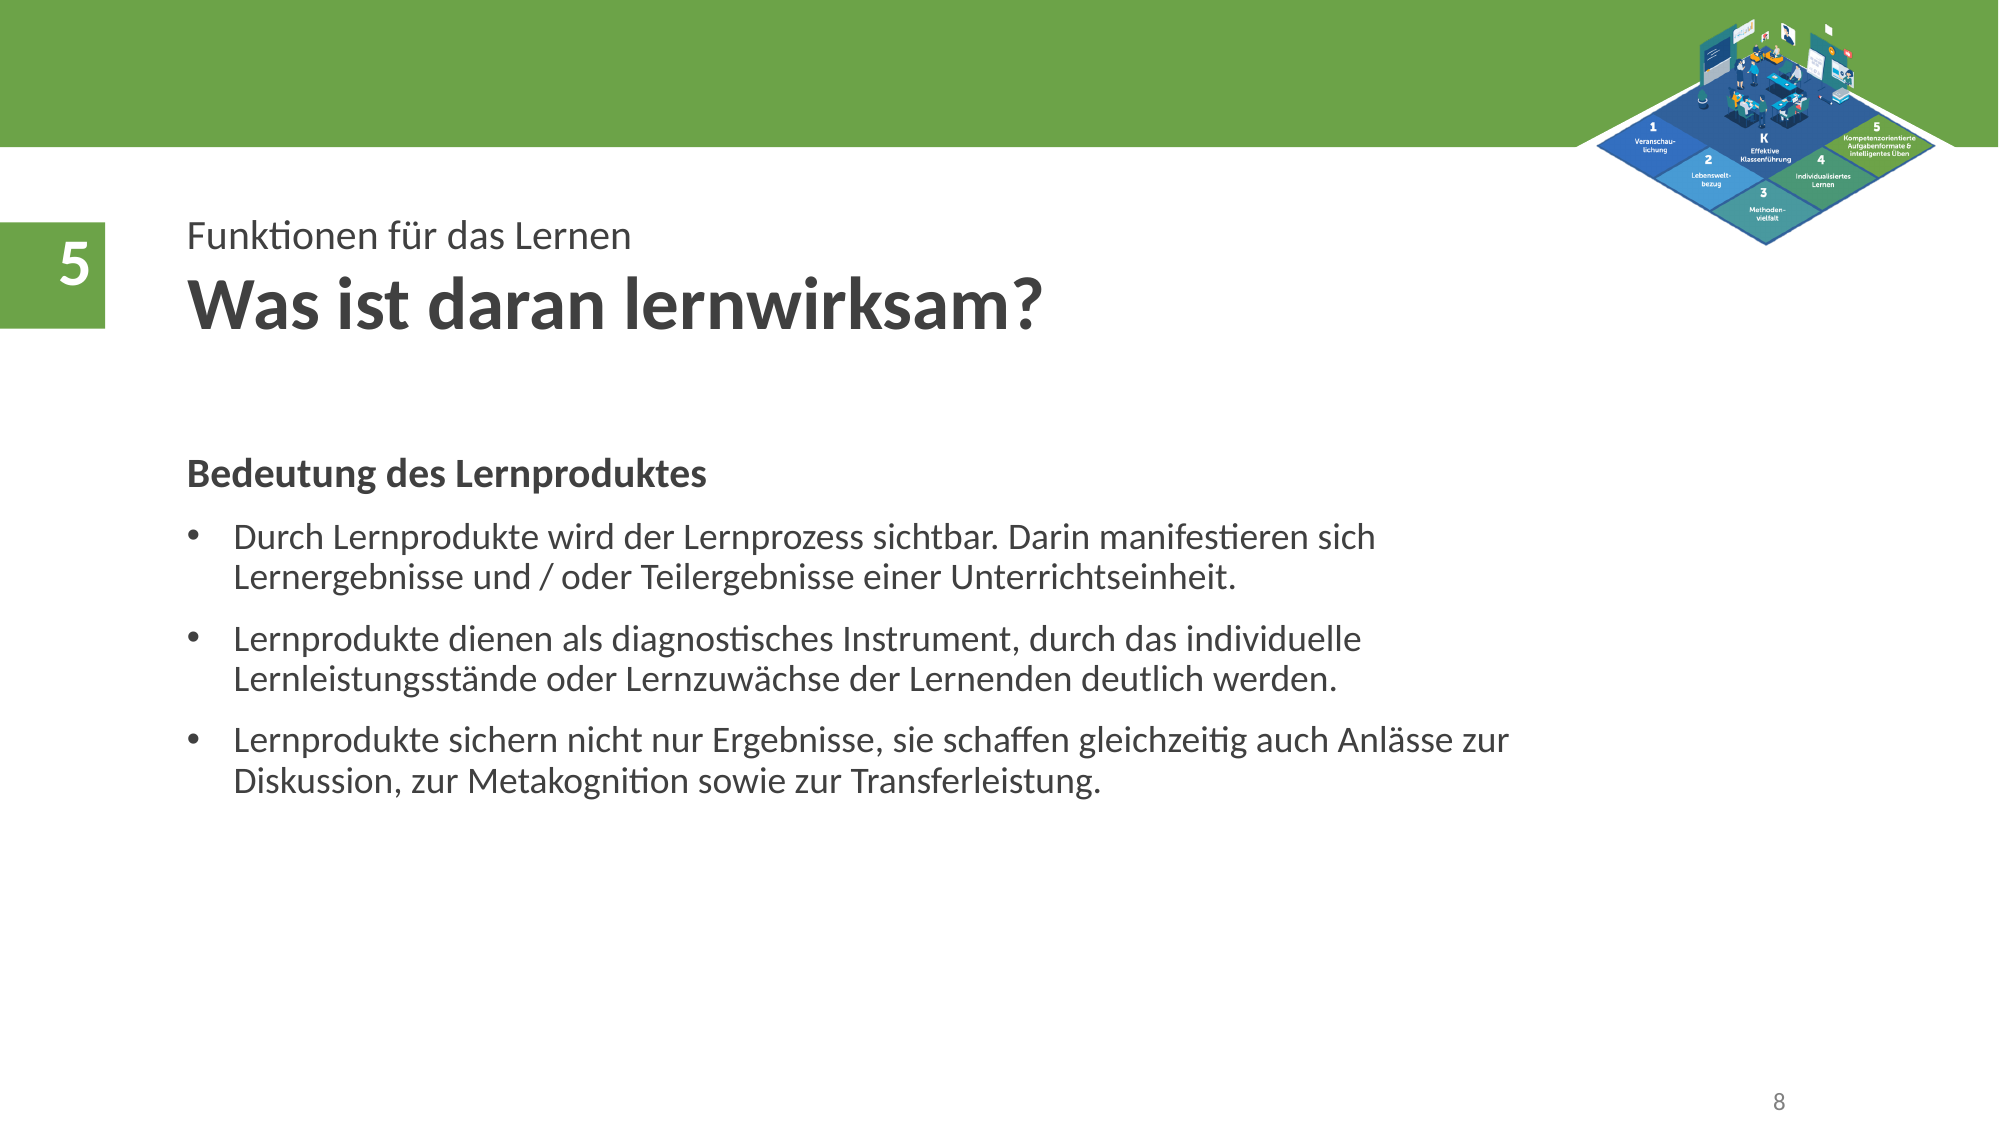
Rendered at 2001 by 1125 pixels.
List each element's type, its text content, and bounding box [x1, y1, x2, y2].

list Funktionen für das Lernen [171, 183, 1663, 267]
list Was ist daran lernwirksam? [172, 259, 1664, 354]
list Bedeutung des Lernproduktes Durch Lernprodukte wird der Lernprozess sichtbar. Darin manifestieren sich Lernergebnisse und / oder Teilergebnisse einer Unterrichtseinheit. Lernprodukte dienen als diagnostisches Instrument, durch das individuelle Lernleistungsstände oder Lernzuwächse der Lernenden deutlich werden. Lernprodukte sichern nicht nur Ergebnisse, sie schaffen gleichzeitig auch Anlässe zur Diskussion, zur Metakognition sowie zur Transferleistung. [171, 443, 1589, 1036]
picture [1589, 12, 1942, 249]
slide_number 8 [1350, 1075, 1801, 1125]
